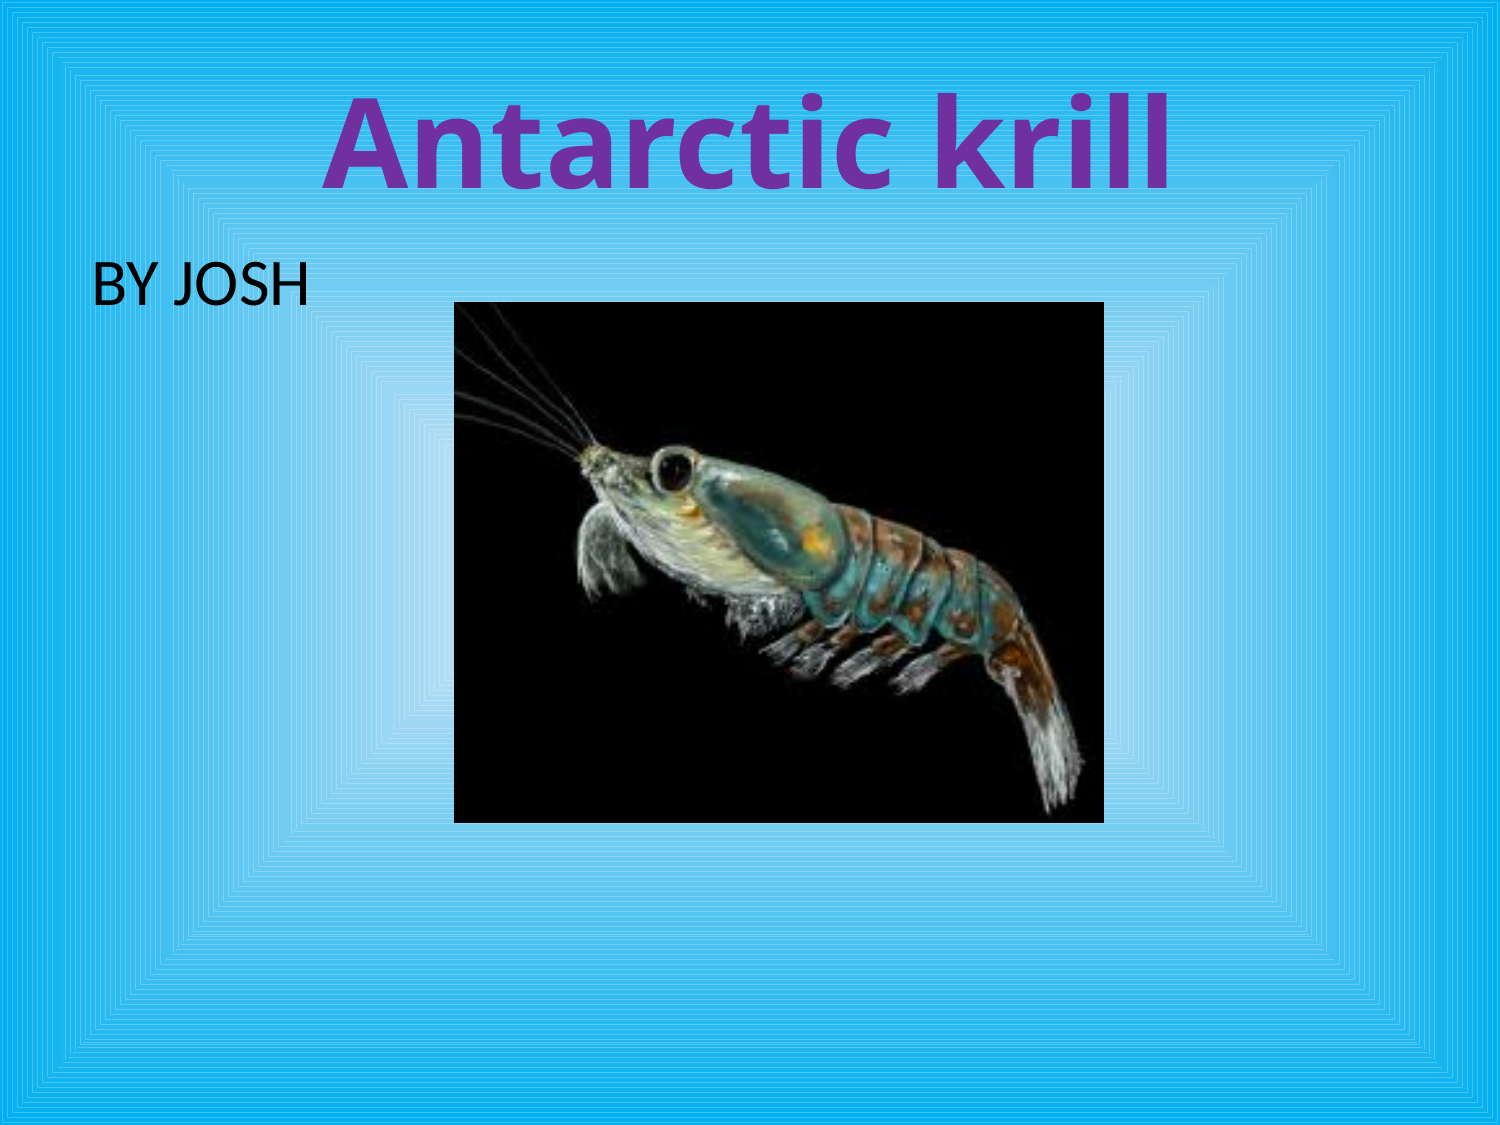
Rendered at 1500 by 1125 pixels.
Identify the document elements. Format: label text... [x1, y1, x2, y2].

picture [454, 302, 1104, 823]
list BY JOSH [76, 231, 1427, 975]
title Antarctic krill [75, 45, 1425, 233]
